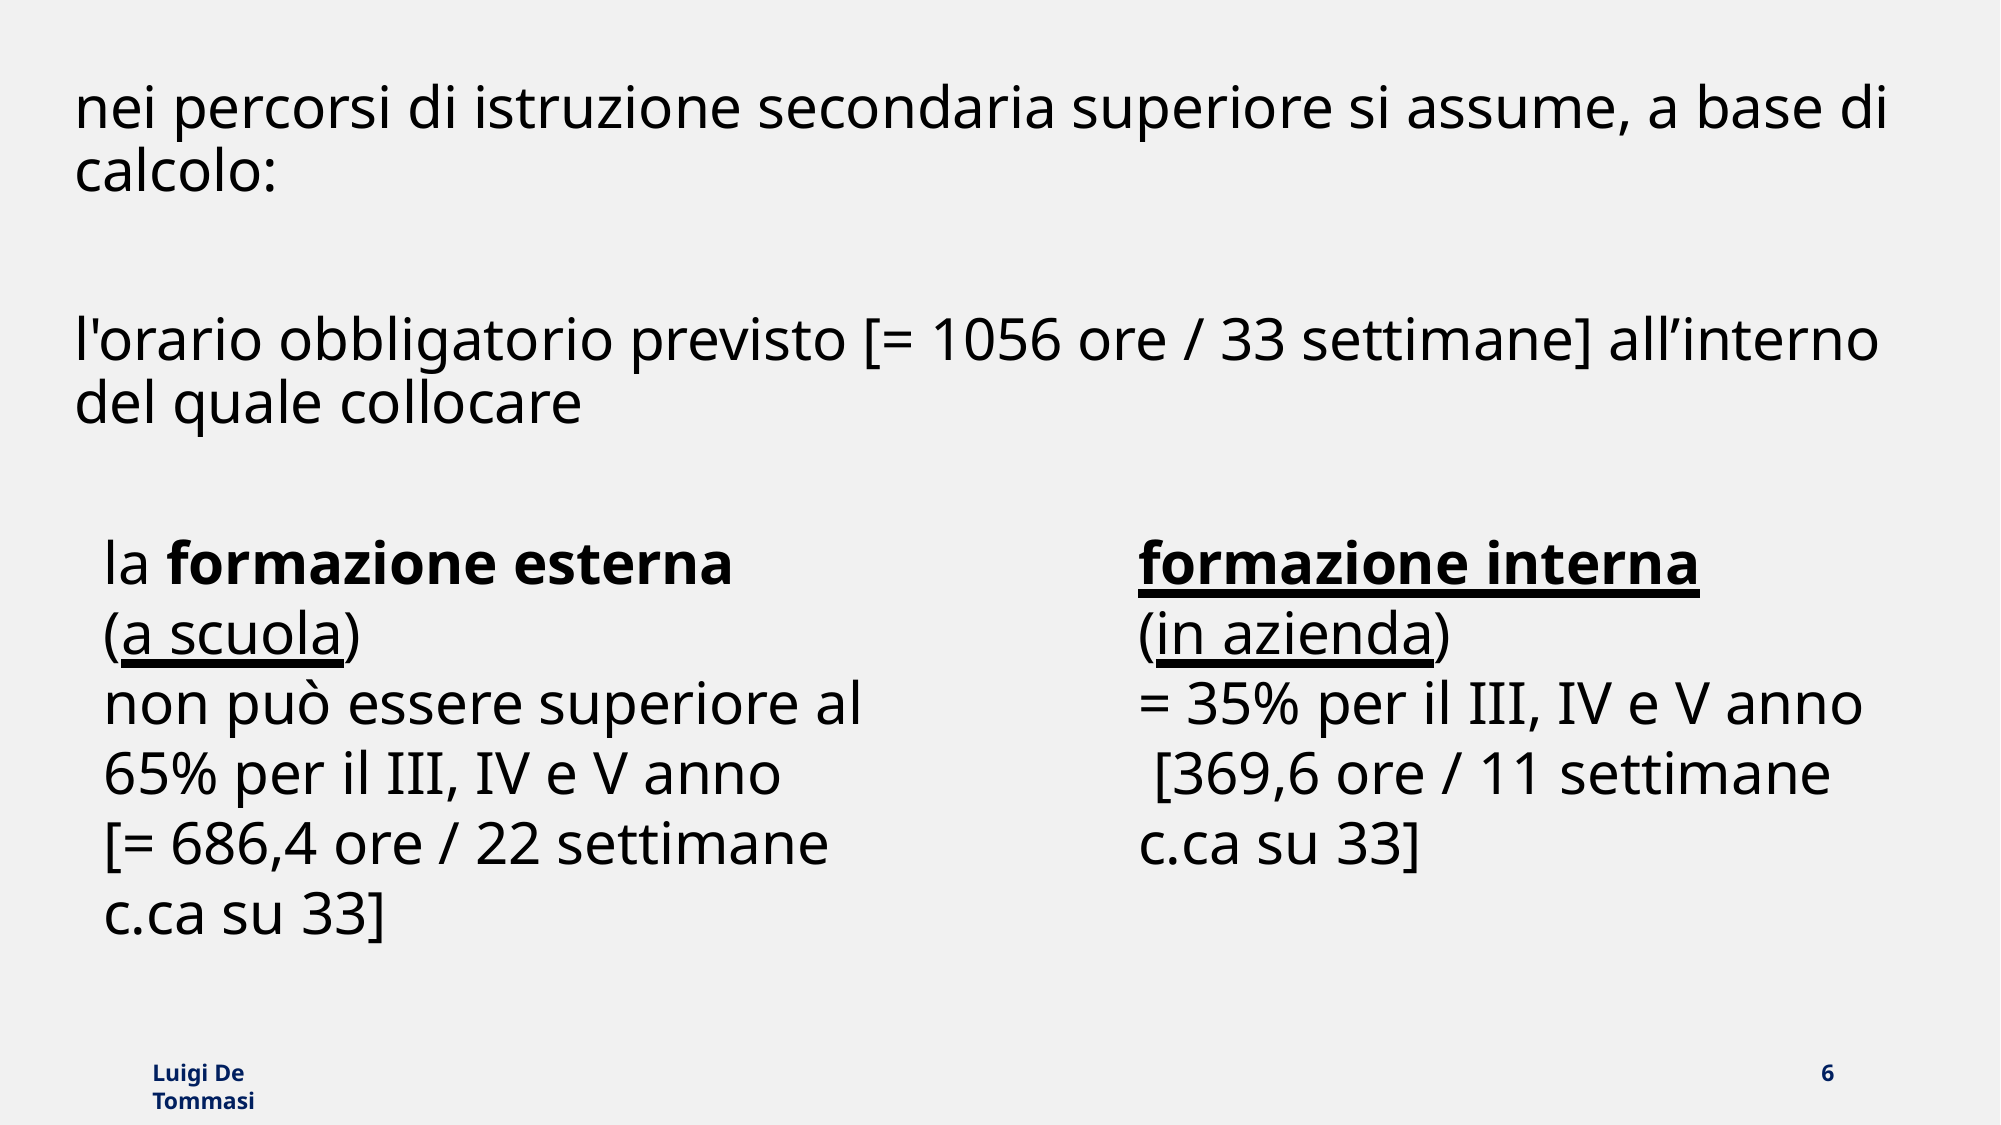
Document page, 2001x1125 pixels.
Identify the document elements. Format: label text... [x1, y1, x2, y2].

text_box nei percorsi di istruzione secondaria superiore si assume, a base di calcolo: l'orario obbligatorio previsto [= 1056 ore / 33 settimane] all’interno del quale collocare [72, 67, 1929, 436]
footer Luigi De Tommasi [150, 1056, 347, 1125]
text_box la formazione esterna (a scuola) non può essere superiore al 65% per il III, IV e V anno [= 686,4 ore / 22 settimane c.ca su 33] [101, 524, 881, 947]
slide_number 6 [1817, 1056, 1852, 1125]
text_box formazione interna (in azienda) = 35% per il III, IV e V anno [369,6 ore / 11 settimane c.ca su 33] [1136, 524, 1872, 877]
